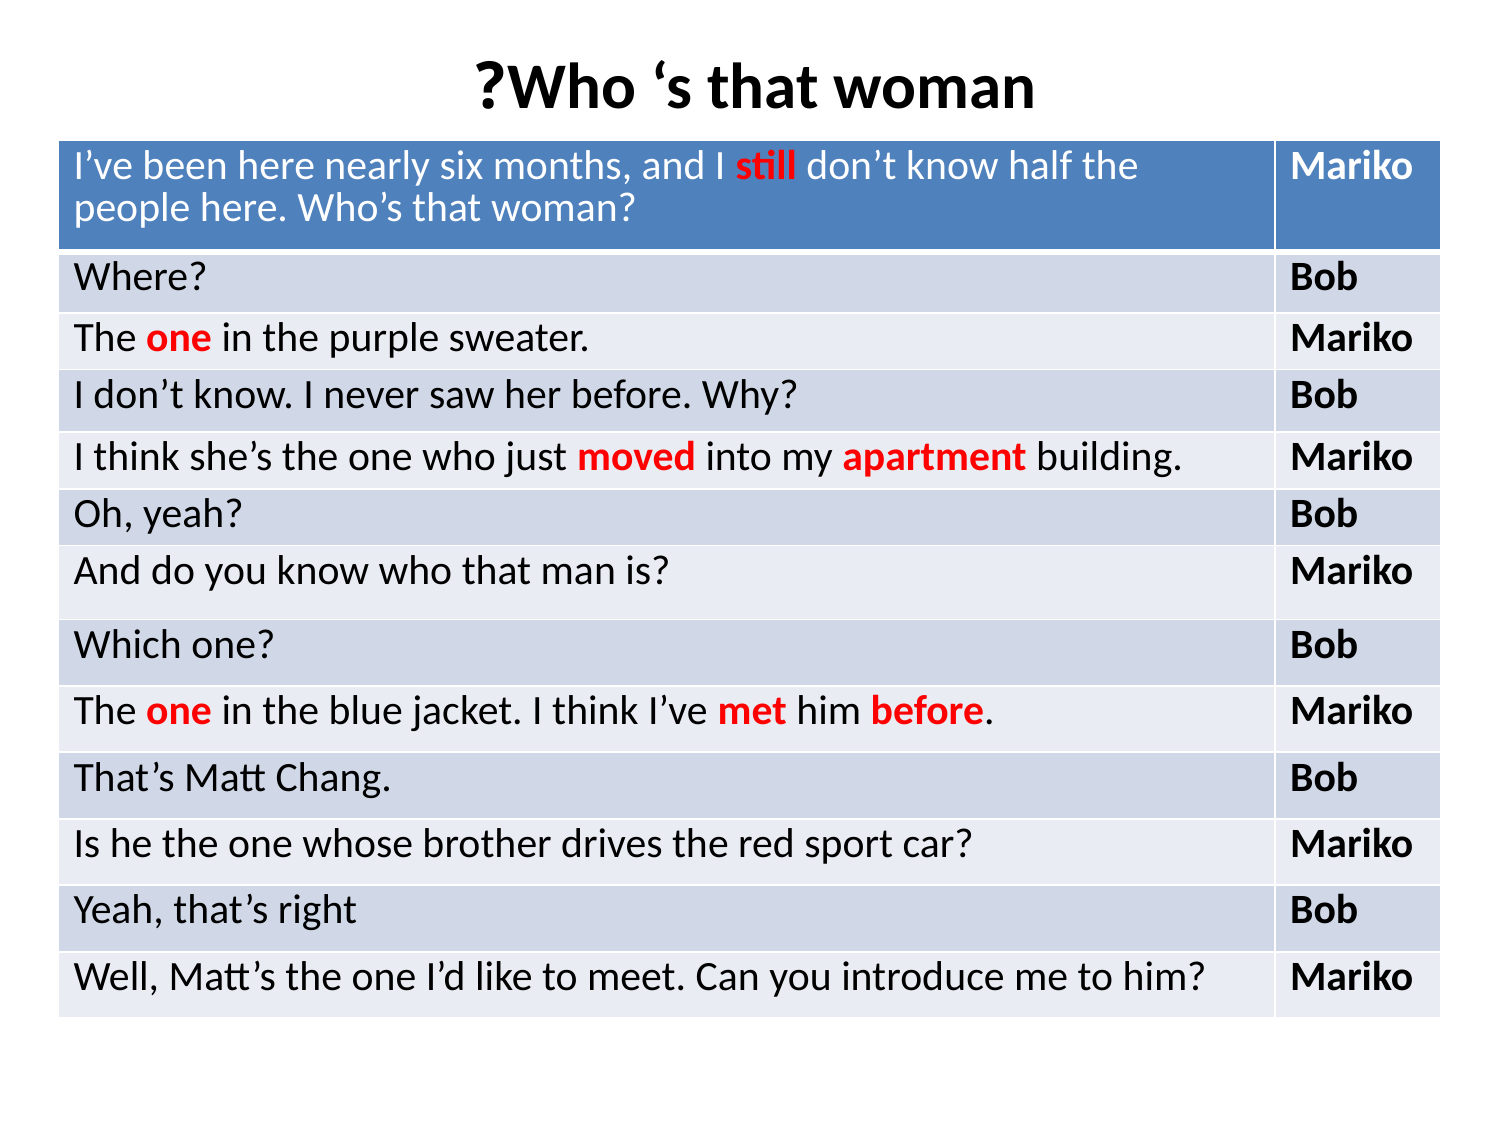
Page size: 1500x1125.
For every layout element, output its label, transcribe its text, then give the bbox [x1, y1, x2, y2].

table_cell Bob [1276, 753, 1440, 818]
table_cell Mariko [1276, 433, 1440, 488]
table_cell Bob [1276, 620, 1440, 685]
table_cell Bob [1276, 255, 1440, 312]
table_cell Mariko [1276, 953, 1440, 1017]
table_cell That’s Matt Chang. [59, 753, 1274, 818]
table_header I’ve been here nearly six months, and I still don’t know half the people here. Who’s that woman? [59, 141, 1274, 249]
table_cell Bob [1276, 490, 1440, 545]
table_cell Bob [1276, 370, 1440, 431]
table_cell The one in the blue jacket. I think I’ve met him before. [59, 687, 1274, 751]
table_cell Where? [59, 255, 1274, 312]
table_cell I don’t know. I never saw her before. Why? [59, 370, 1274, 431]
table_cell I think she’s the one who just moved into my apartment building. [59, 433, 1274, 488]
title Who ‘s that woman? [117, 35, 1393, 129]
table_cell Mariko [1276, 820, 1440, 884]
table_cell Oh, yeah? [59, 490, 1274, 545]
table_cell Mariko [1276, 314, 1440, 369]
table_cell Yeah, that’s right [59, 886, 1274, 951]
table_cell Which one? [59, 620, 1274, 685]
table_cell Well, Matt’s the one I’d like to meet. Can you introduce me to him? [59, 953, 1274, 1017]
table_cell The one in the purple sweater. [59, 314, 1274, 369]
table_header Mariko [1276, 141, 1440, 249]
table_cell Is he the one whose brother drives the red sport car? [59, 820, 1274, 884]
table_cell Bob [1276, 886, 1440, 951]
table_cell Mariko [1276, 546, 1440, 619]
table_cell Mariko [1276, 687, 1440, 751]
table_cell And do you know who that man is? [59, 546, 1274, 619]
